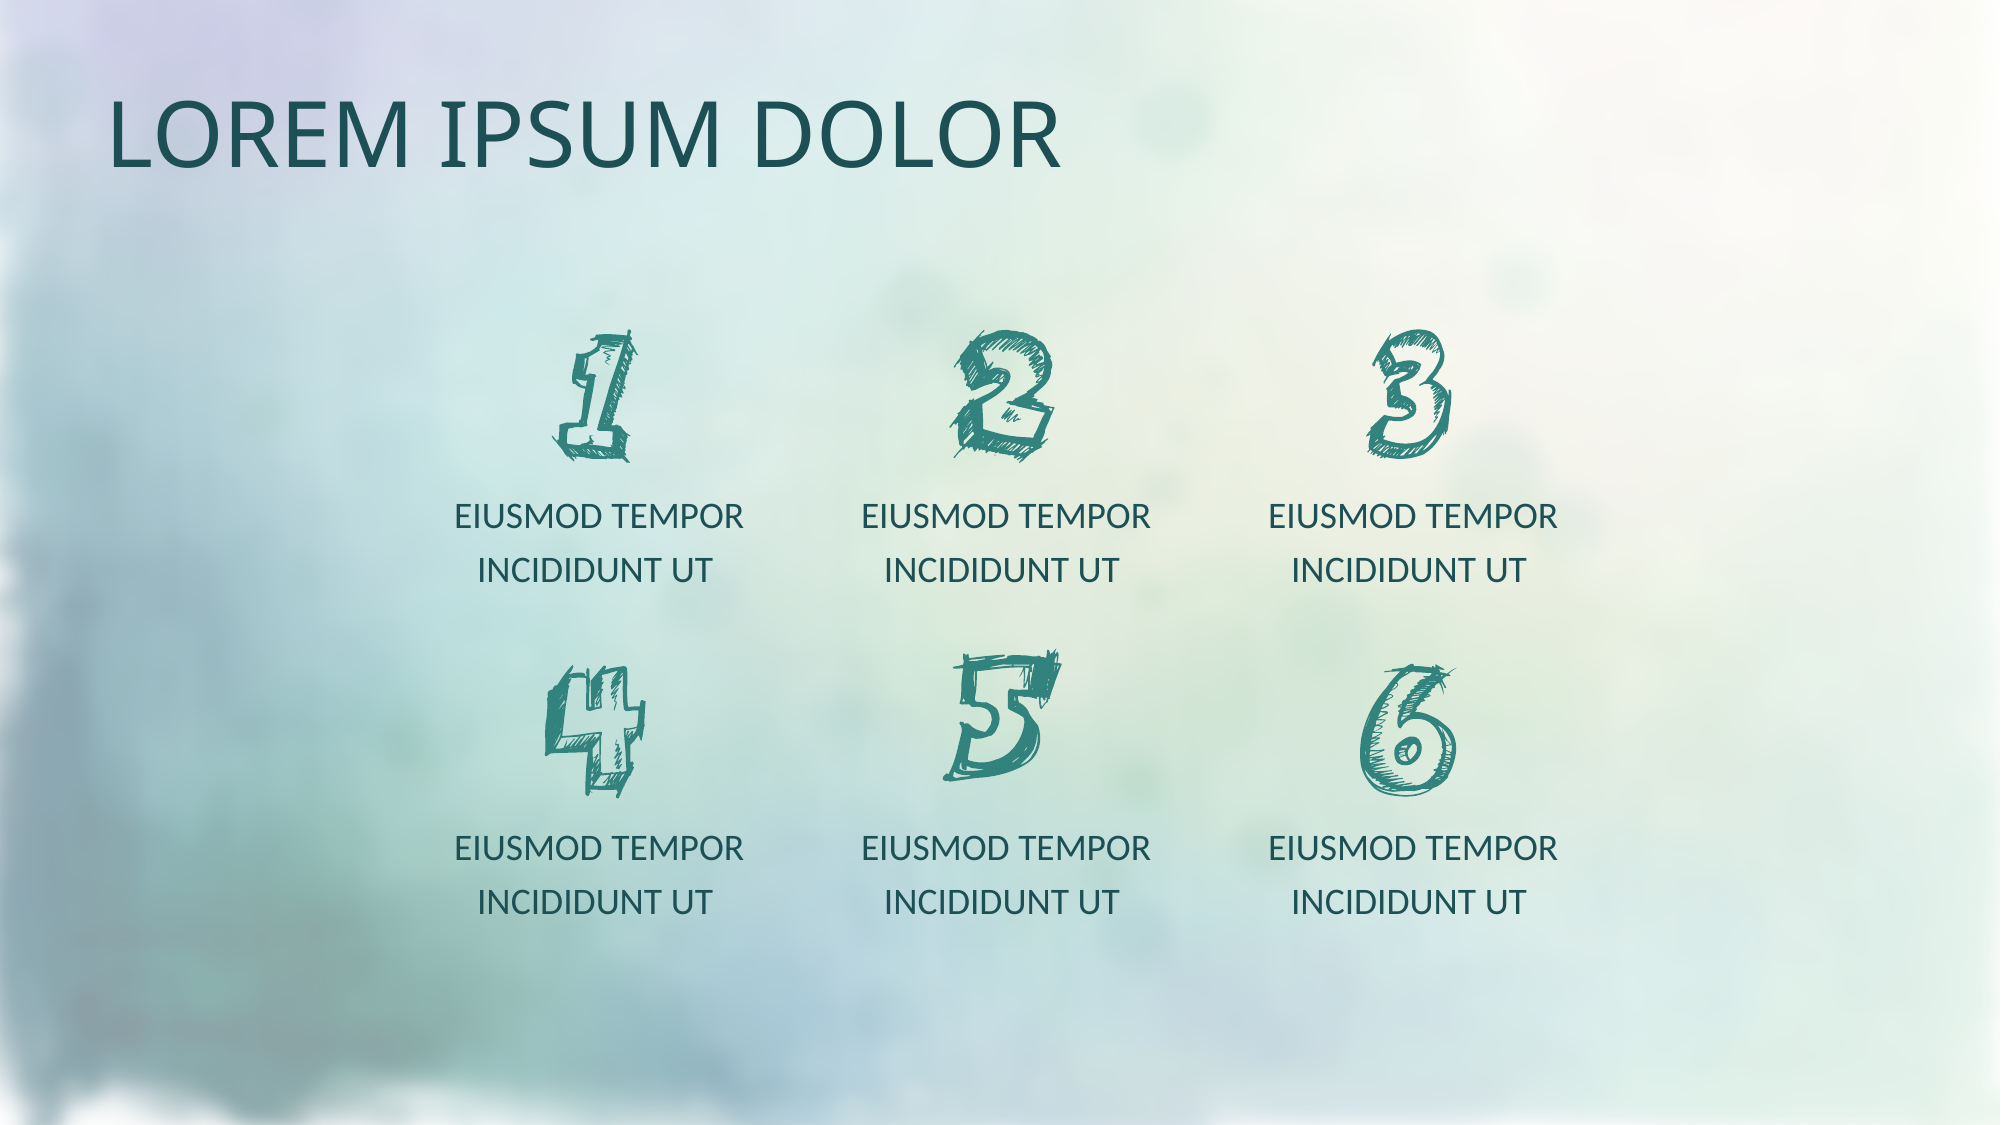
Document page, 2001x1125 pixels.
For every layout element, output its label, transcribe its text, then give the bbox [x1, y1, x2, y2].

text_box EIUSMOD TEMPOR INCIDIDUNT UT [825, 813, 1179, 994]
text_box EIUSMOD TEMPOR INCIDIDUNT UT [1232, 813, 1586, 994]
text_box [551, 329, 639, 463]
text_box EIUSMOD TEMPOR INCIDIDUNT UT [418, 482, 772, 622]
text_box EIUSMOD TEMPOR INCIDIDUNT UT [825, 482, 1179, 622]
text_box LOREM IPSUM DOLOR [90, 29, 1816, 247]
text_box EIUSMOD TEMPOR INCIDIDUNT UT [1232, 482, 1586, 625]
text_box [949, 329, 1055, 463]
text_box EIUSMOD TEMPOR INCIDIDUNT UT [418, 813, 772, 994]
text_box [1366, 329, 1452, 459]
text_box [1360, 663, 1457, 797]
text_box [942, 648, 1062, 782]
text_box [544, 664, 646, 799]
